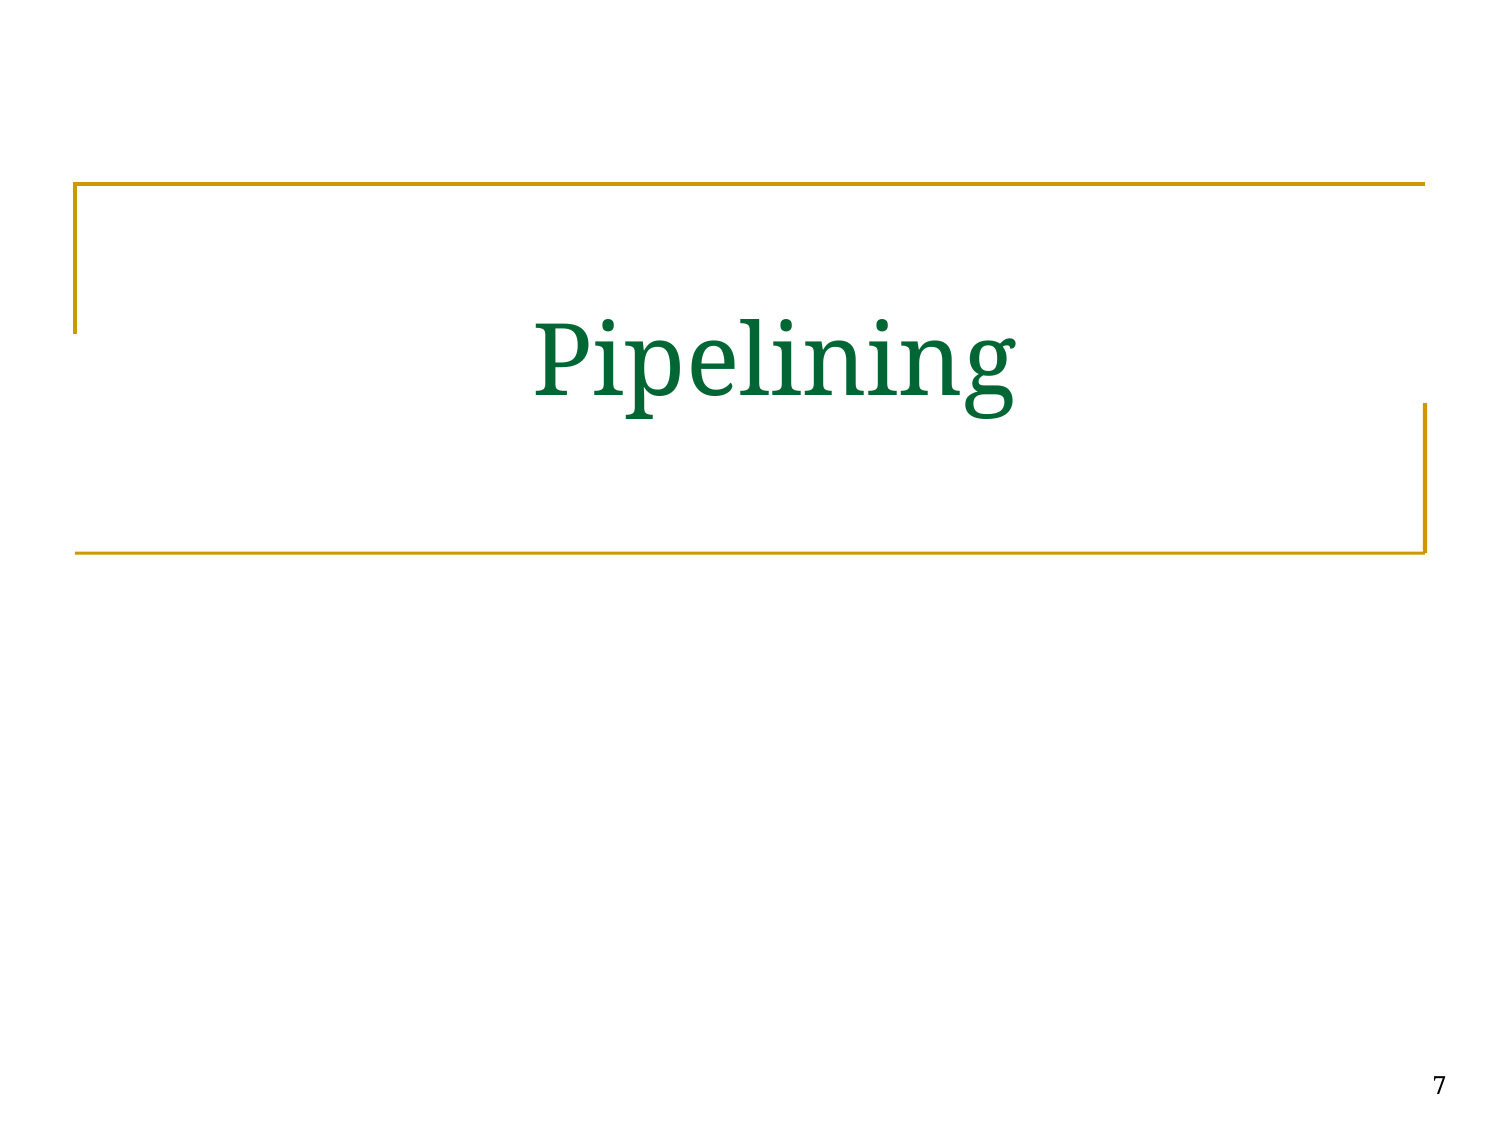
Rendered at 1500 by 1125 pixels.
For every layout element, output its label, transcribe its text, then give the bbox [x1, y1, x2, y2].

title Pipelining [112, 287, 1438, 575]
slide_number 7 [1111, 1036, 1462, 1112]
